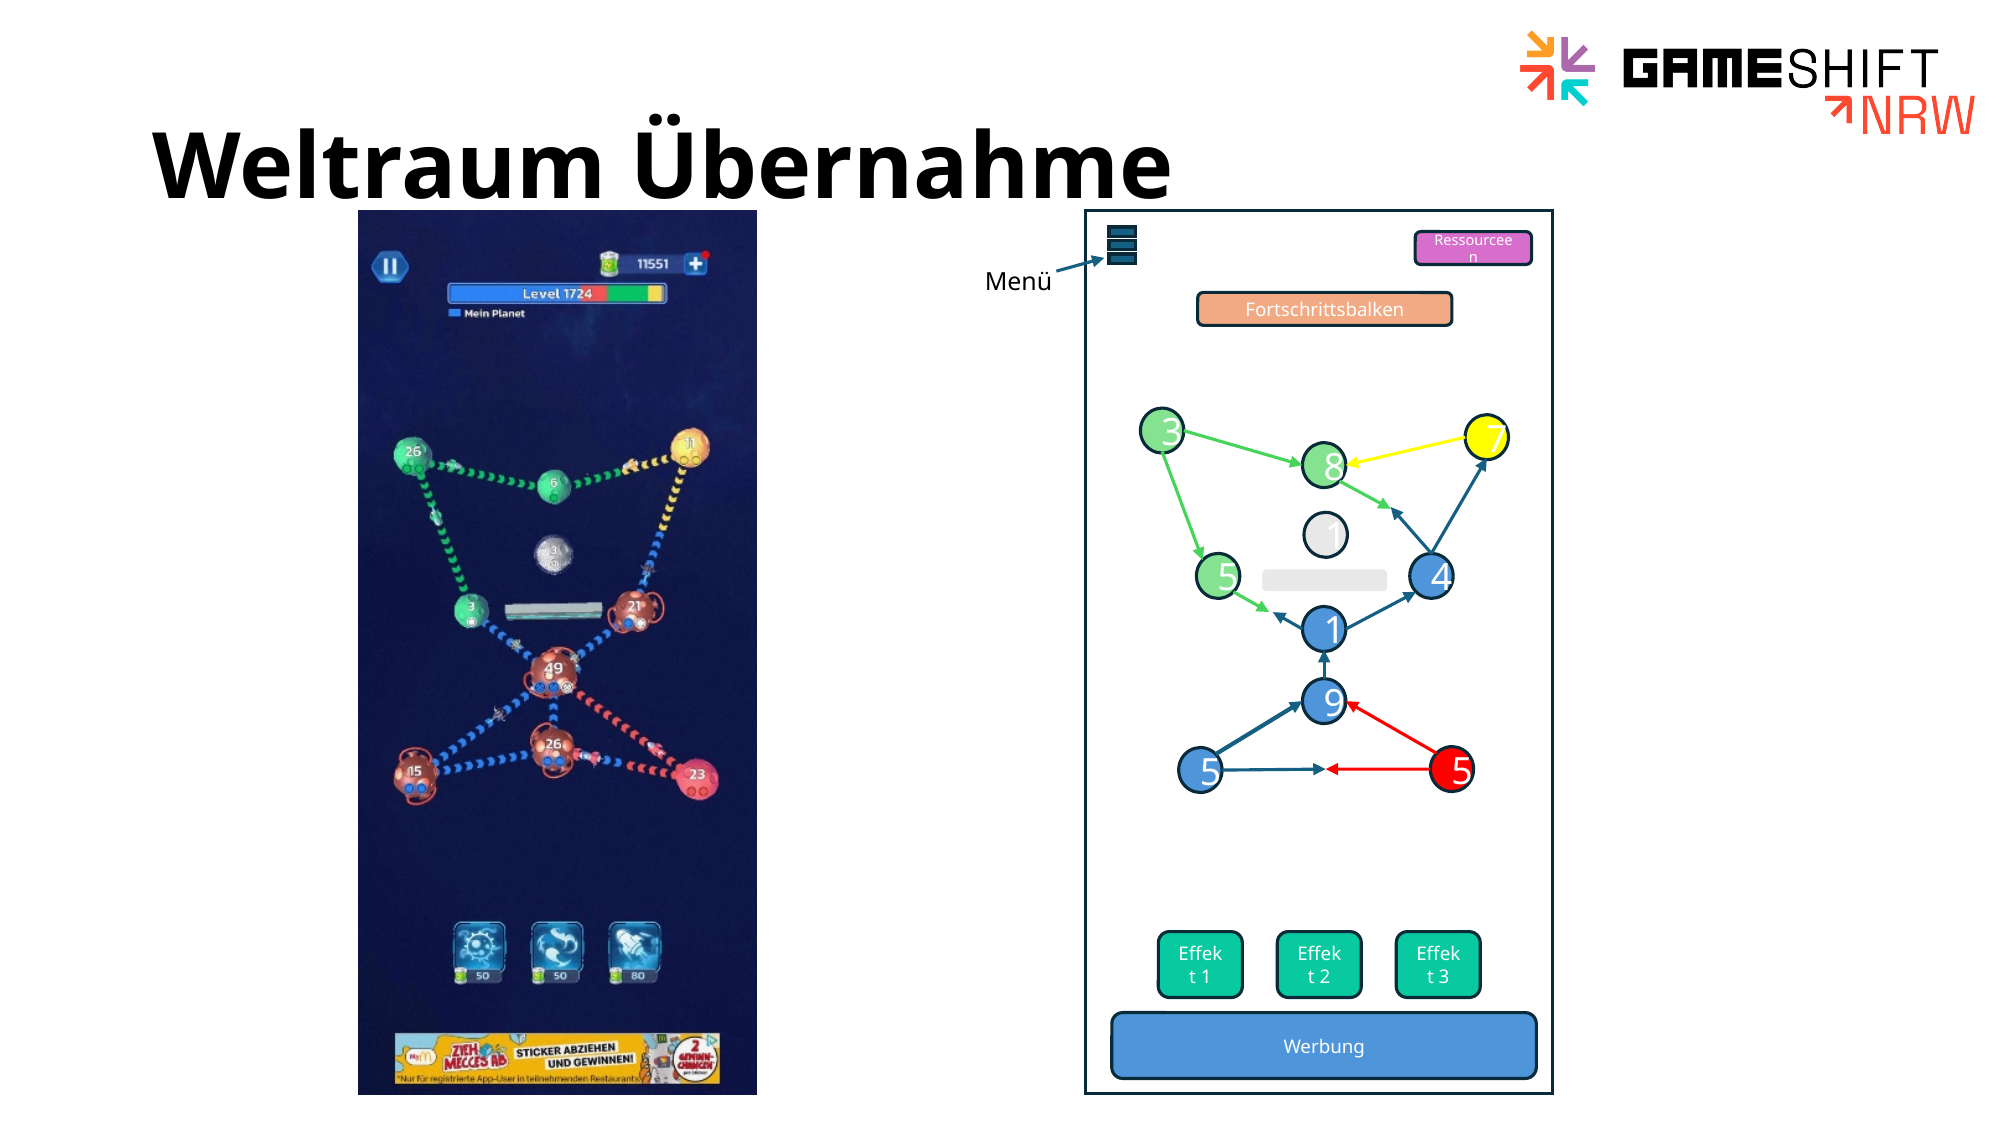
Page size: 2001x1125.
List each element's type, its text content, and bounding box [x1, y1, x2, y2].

text_box [1084, 209, 1554, 1095]
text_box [1430, 459, 1488, 554]
text_box 3 [1138, 406, 1186, 455]
picture [358, 209, 757, 1096]
text_box 5 [1428, 745, 1476, 794]
text_box Effekt 1 [1156, 930, 1244, 1000]
text_box [1107, 239, 1137, 251]
picture [1520, 30, 1975, 134]
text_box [1055, 257, 1105, 272]
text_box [1345, 700, 1437, 754]
text_box [1107, 225, 1137, 238]
text_box 9 [1300, 677, 1348, 726]
text_box 4 [1408, 554, 1455, 600]
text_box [1161, 452, 1204, 561]
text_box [1338, 480, 1392, 510]
text_box [1262, 569, 1388, 592]
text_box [1215, 700, 1303, 755]
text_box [1345, 591, 1417, 630]
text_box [1272, 611, 1303, 630]
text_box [1345, 436, 1466, 466]
text_box [1107, 252, 1137, 265]
text_box 7 [1463, 413, 1511, 462]
title Weltraum Übernahme [137, 59, 1863, 278]
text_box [1183, 430, 1303, 466]
text_box 5 [1177, 745, 1224, 795]
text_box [1390, 506, 1430, 554]
text_box Menü [970, 257, 1075, 303]
text_box 8 [1300, 441, 1348, 490]
text_box 1 [1301, 604, 1348, 653]
text_box 5 [1194, 551, 1242, 600]
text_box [1232, 591, 1270, 613]
text_box Fortschrittsbalken [1196, 290, 1454, 327]
text_box Ressourceen [1413, 229, 1534, 267]
text_box Effekt 2 [1275, 930, 1363, 1000]
text_box Werbung [1110, 1010, 1538, 1081]
text_box 1 [1302, 510, 1349, 559]
text_box Effekt 3 [1394, 930, 1482, 1000]
